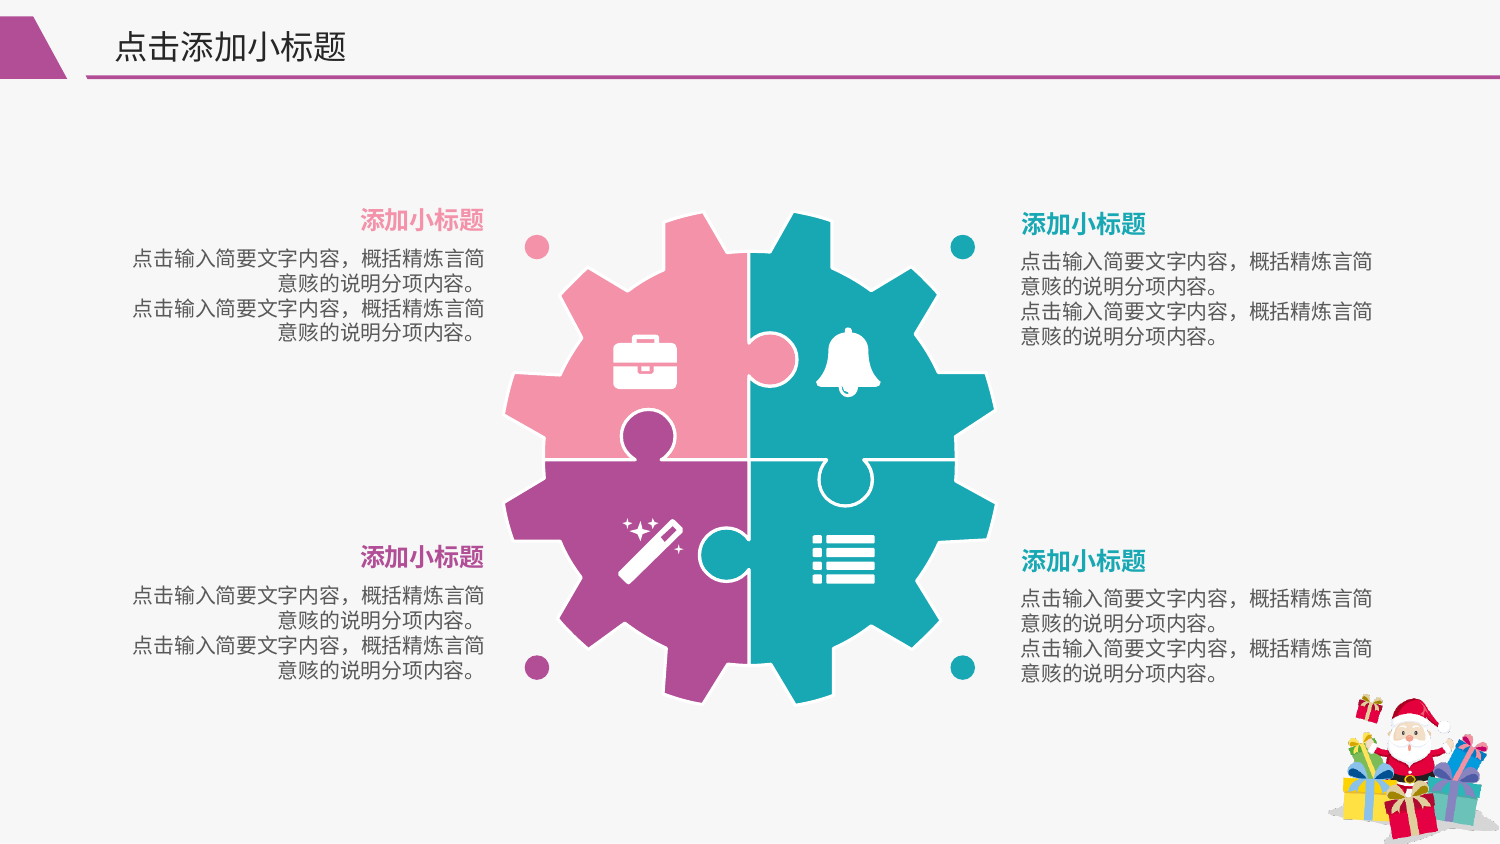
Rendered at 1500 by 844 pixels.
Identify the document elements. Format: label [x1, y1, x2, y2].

text_box [111, 541, 486, 735]
text_box [0, 0, 1500, 844]
text_box [111, 204, 486, 397]
text_box [1020, 208, 1395, 401]
text_box [1020, 545, 1395, 738]
